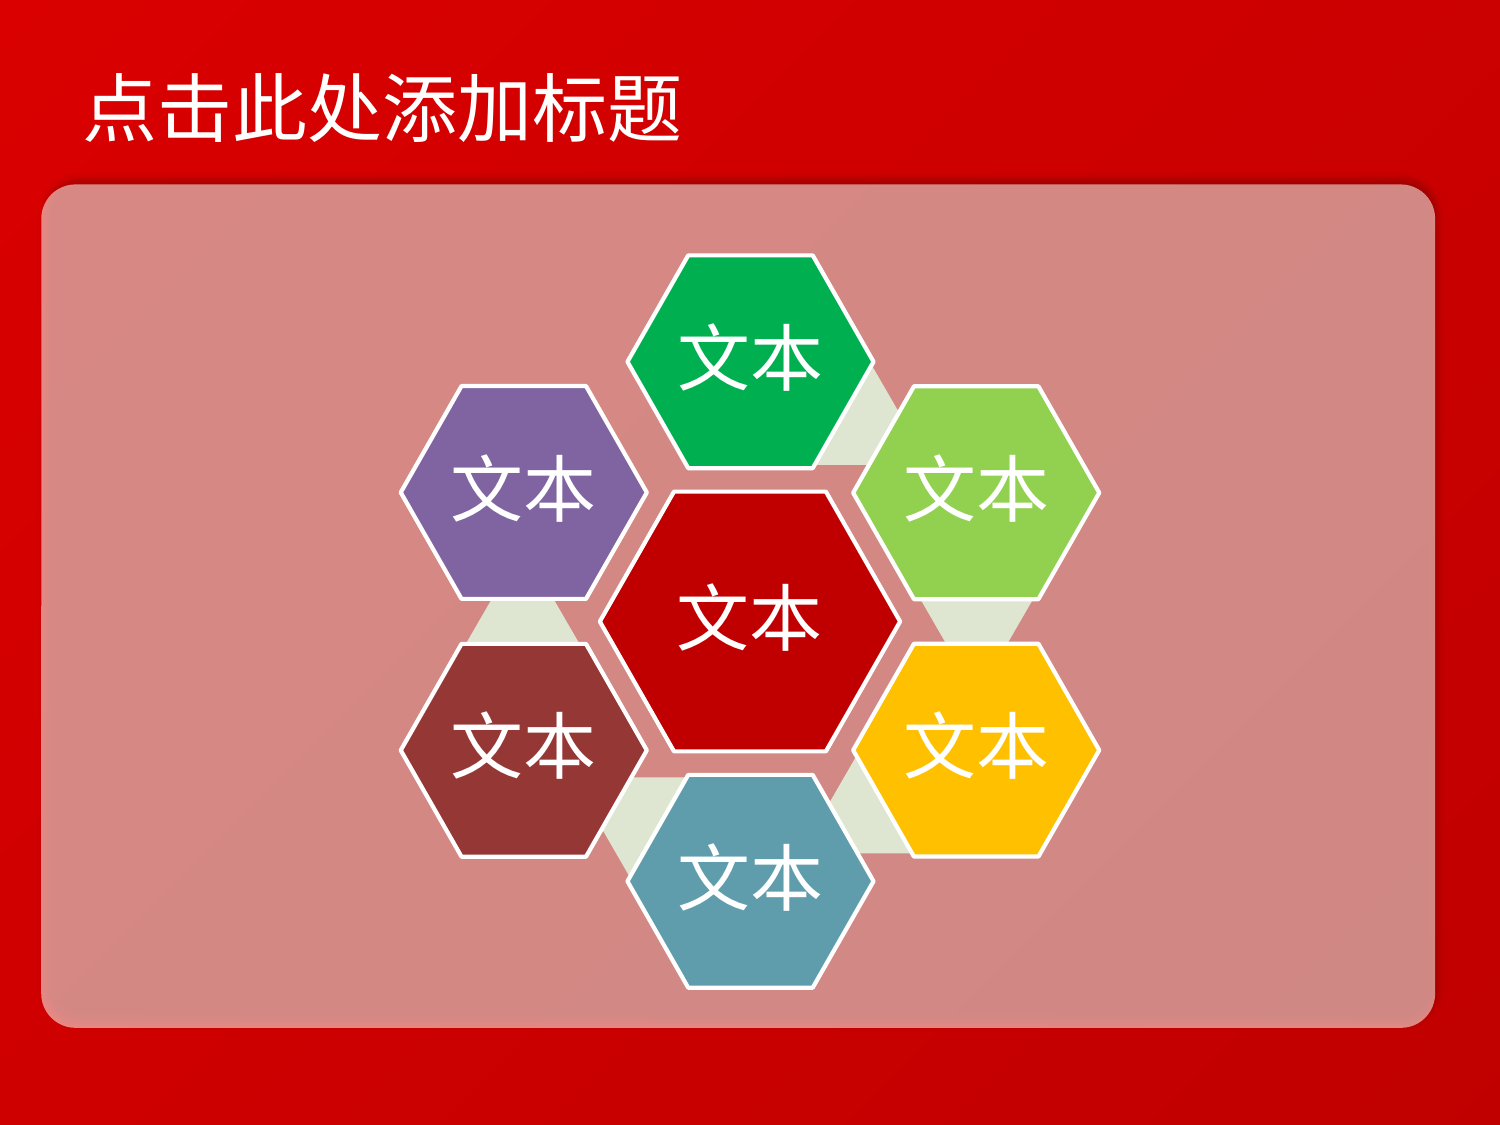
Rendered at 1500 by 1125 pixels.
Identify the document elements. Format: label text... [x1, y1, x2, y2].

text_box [198, 255, 1302, 988]
text_box 点击此处添加标题 [68, 54, 698, 160]
